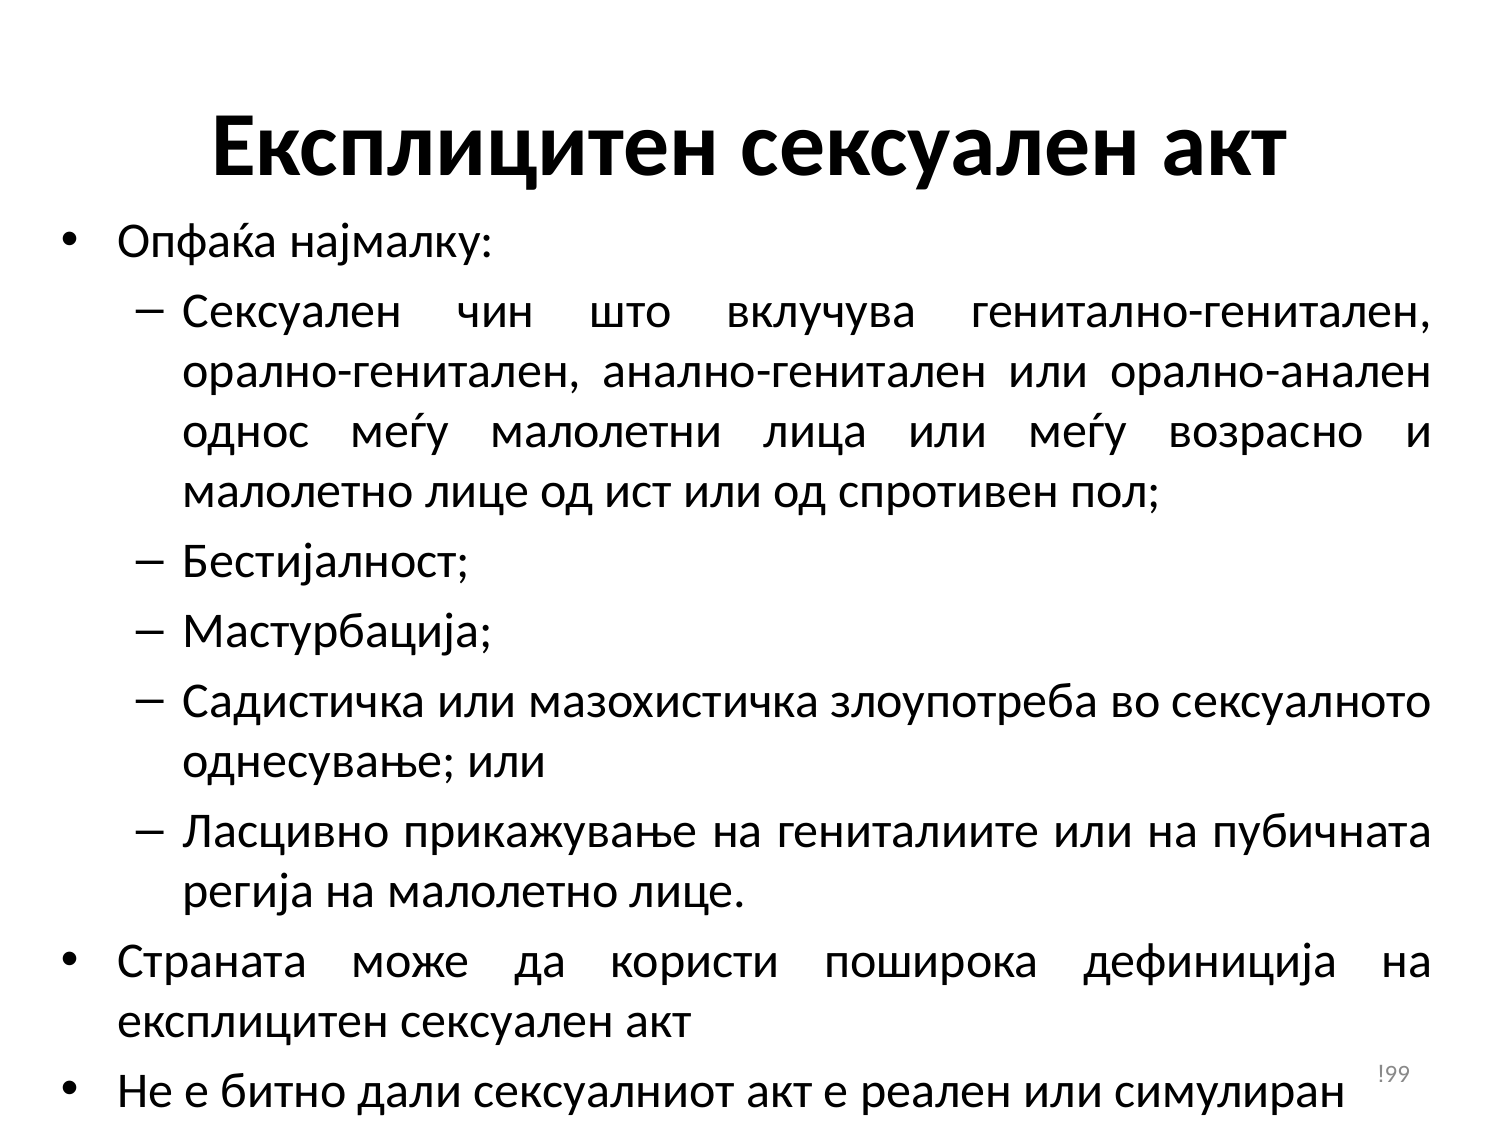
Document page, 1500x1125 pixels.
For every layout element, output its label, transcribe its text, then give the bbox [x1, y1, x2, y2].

list Опфаќа најмалку: Сексуален чин што вклучува генитално-генитален, орално-генитален, анално-генитален или орално-анален однос меѓу малолетни лица или меѓу возрасно и малолетно лице од ист или од спротивен пол; Бестијалност; Мастурбација; Садистичка или мазохистичка злоупотреба во сексуалното однесување; или Ласцивно прикажување на гениталиите или на пубичната регија на малолетно лице. Страната може да користи поширока дефиниција на експлицитен сексуален акт Не е битно дали сексуалниот акт е реален или симулиран [45, 200, 1448, 943]
slide_number !99 [1074, 1042, 1425, 1103]
title Експлицитен сексуален акт [75, 45, 1425, 200]
